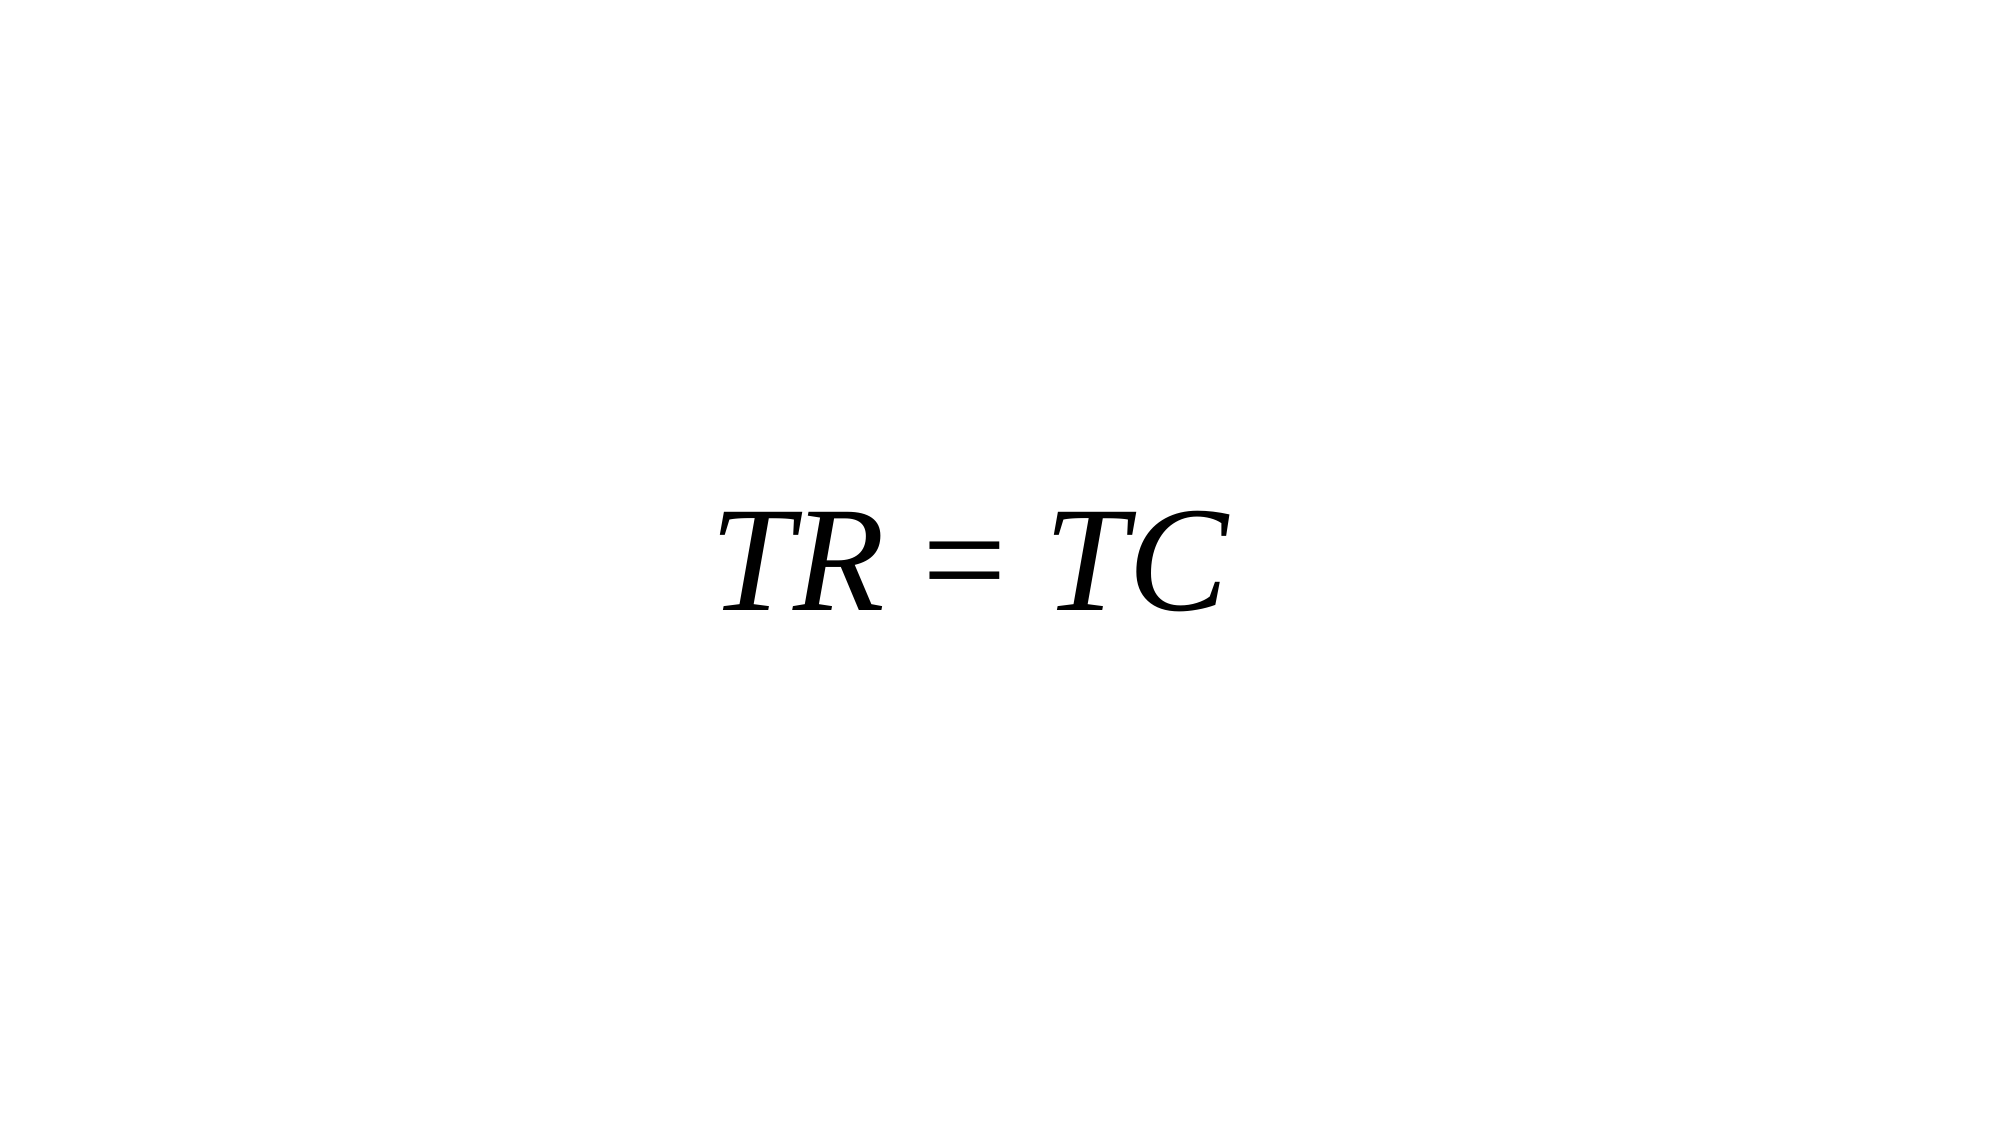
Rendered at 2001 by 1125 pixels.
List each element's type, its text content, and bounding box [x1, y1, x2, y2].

text_box TR = TC [469, 272, 1470, 648]
